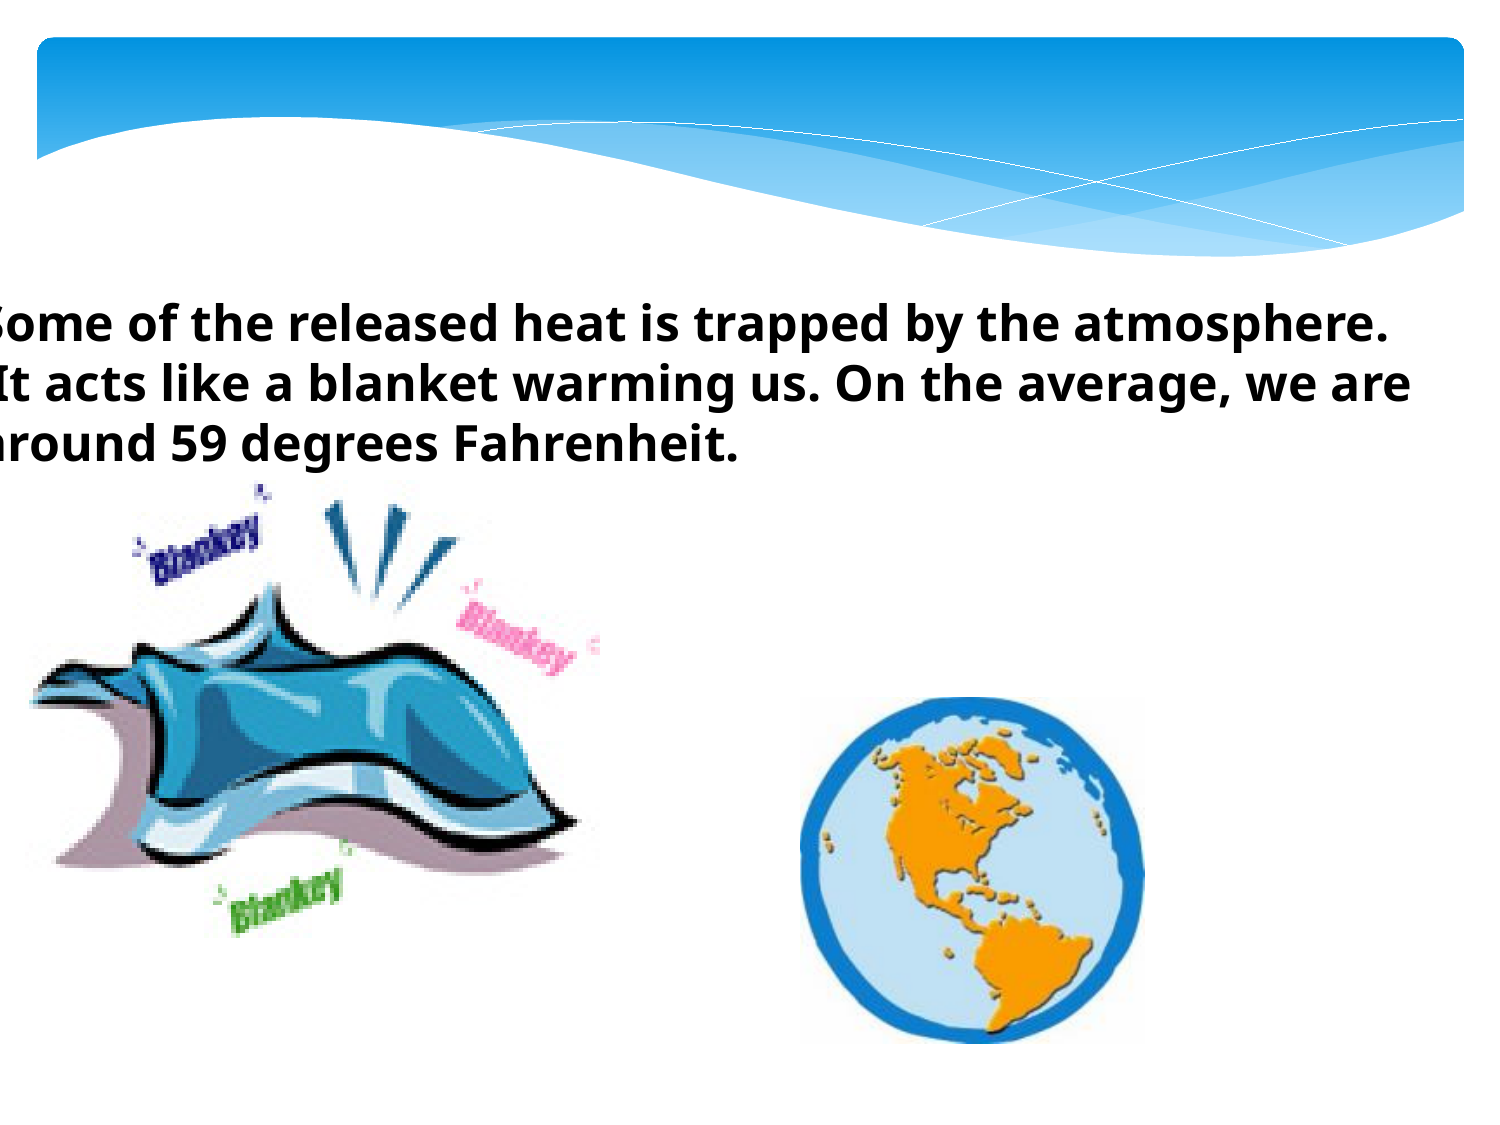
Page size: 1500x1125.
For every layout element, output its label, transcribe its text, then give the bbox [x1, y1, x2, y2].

text_box Some of the released heat is trapped by the atmosphere. It acts like a blanket warming us. On the average, we are around 59 degrees Fahrenheit. [0, 284, 1441, 479]
picture [800, 697, 1145, 1044]
picture [25, 480, 600, 938]
